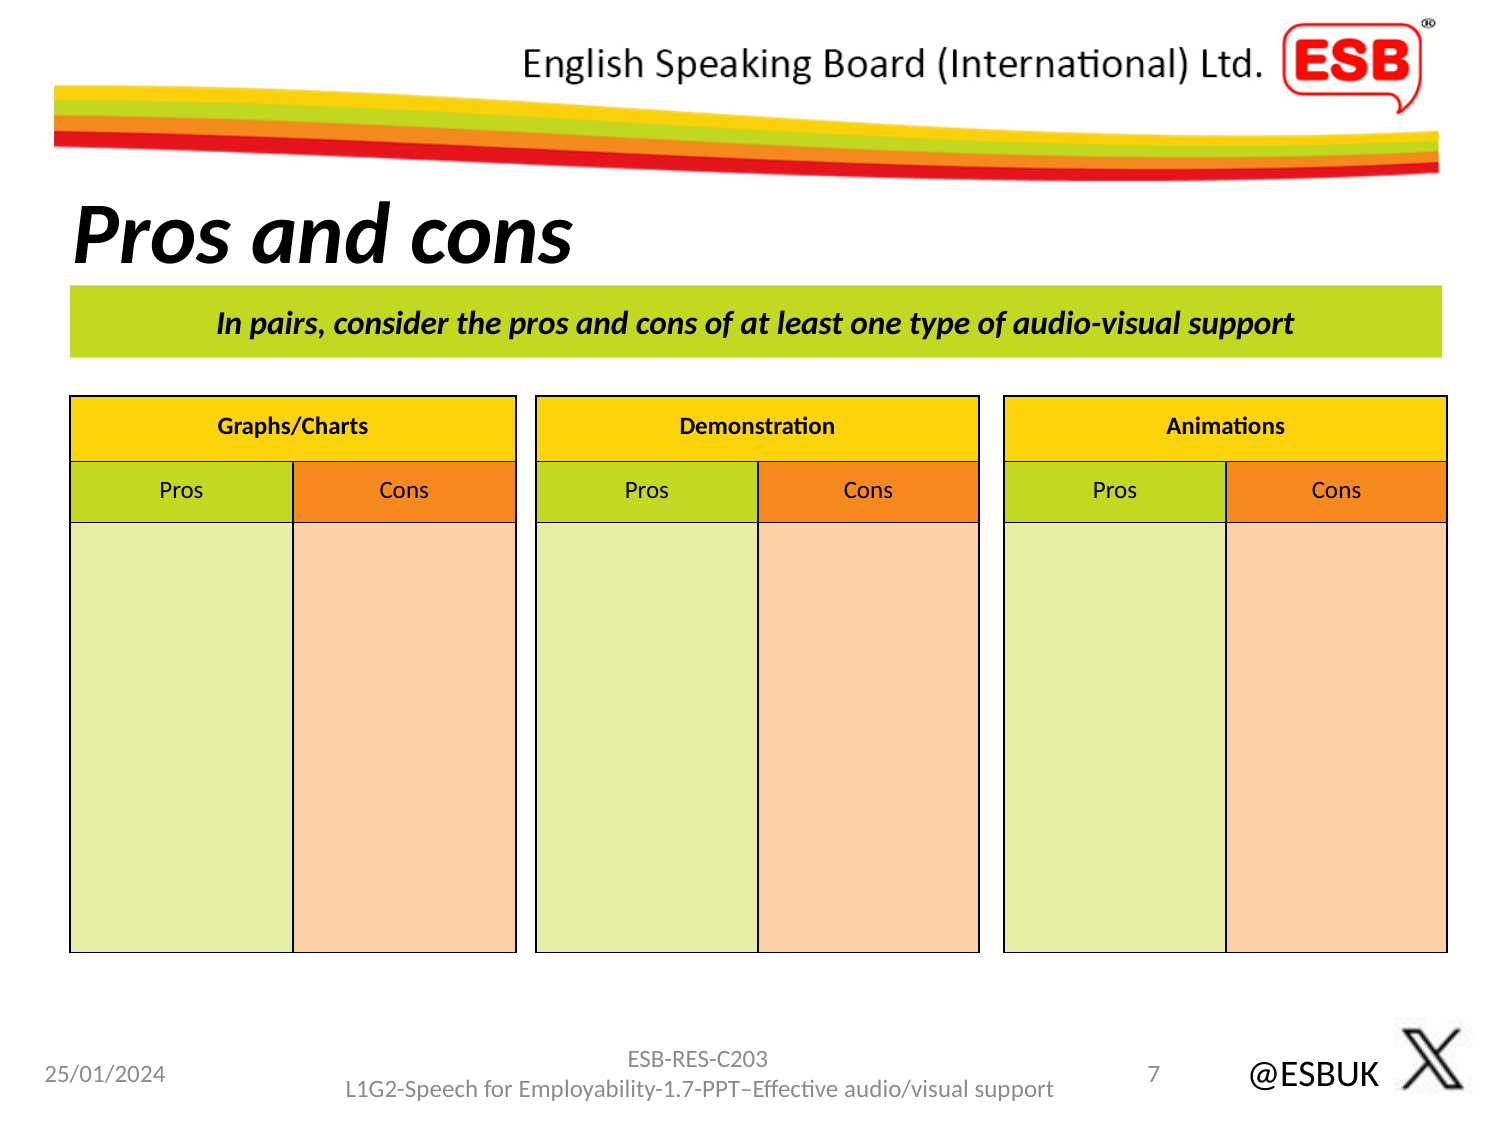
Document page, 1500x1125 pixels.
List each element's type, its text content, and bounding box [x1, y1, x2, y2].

table_cell Pros [537, 462, 757, 522]
table_cell Cons [1227, 462, 1446, 522]
footer ESB-RES-C203 L1G2-Speech for Employability-1.7-PPT–Effective audio/visual support [308, 1042, 930, 1103]
table_cell [1005, 523, 1225, 952]
table_cell Pros [71, 462, 292, 522]
title Pros and cons [57, 179, 1352, 290]
table_cell Cons [294, 462, 515, 522]
picture [1393, 1017, 1476, 1102]
table_cell [71, 523, 292, 952]
table_cell Cons [759, 462, 978, 522]
table_cell [294, 523, 515, 952]
slide_number 7 [930, 1042, 1176, 1103]
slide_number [29, 1042, 308, 1103]
picture [0, 0, 1500, 189]
text_box In pairs, consider the pros and cons of at least one type of audio-visual support [69, 284, 1443, 359]
table_cell [759, 523, 978, 952]
table_cell [537, 523, 757, 952]
table_cell [1227, 523, 1446, 952]
table_cell Pros [1005, 462, 1225, 522]
table_header Demonstration [537, 397, 978, 461]
table_header Animations [1005, 397, 1446, 461]
table_header Graphs/Charts [71, 397, 515, 461]
